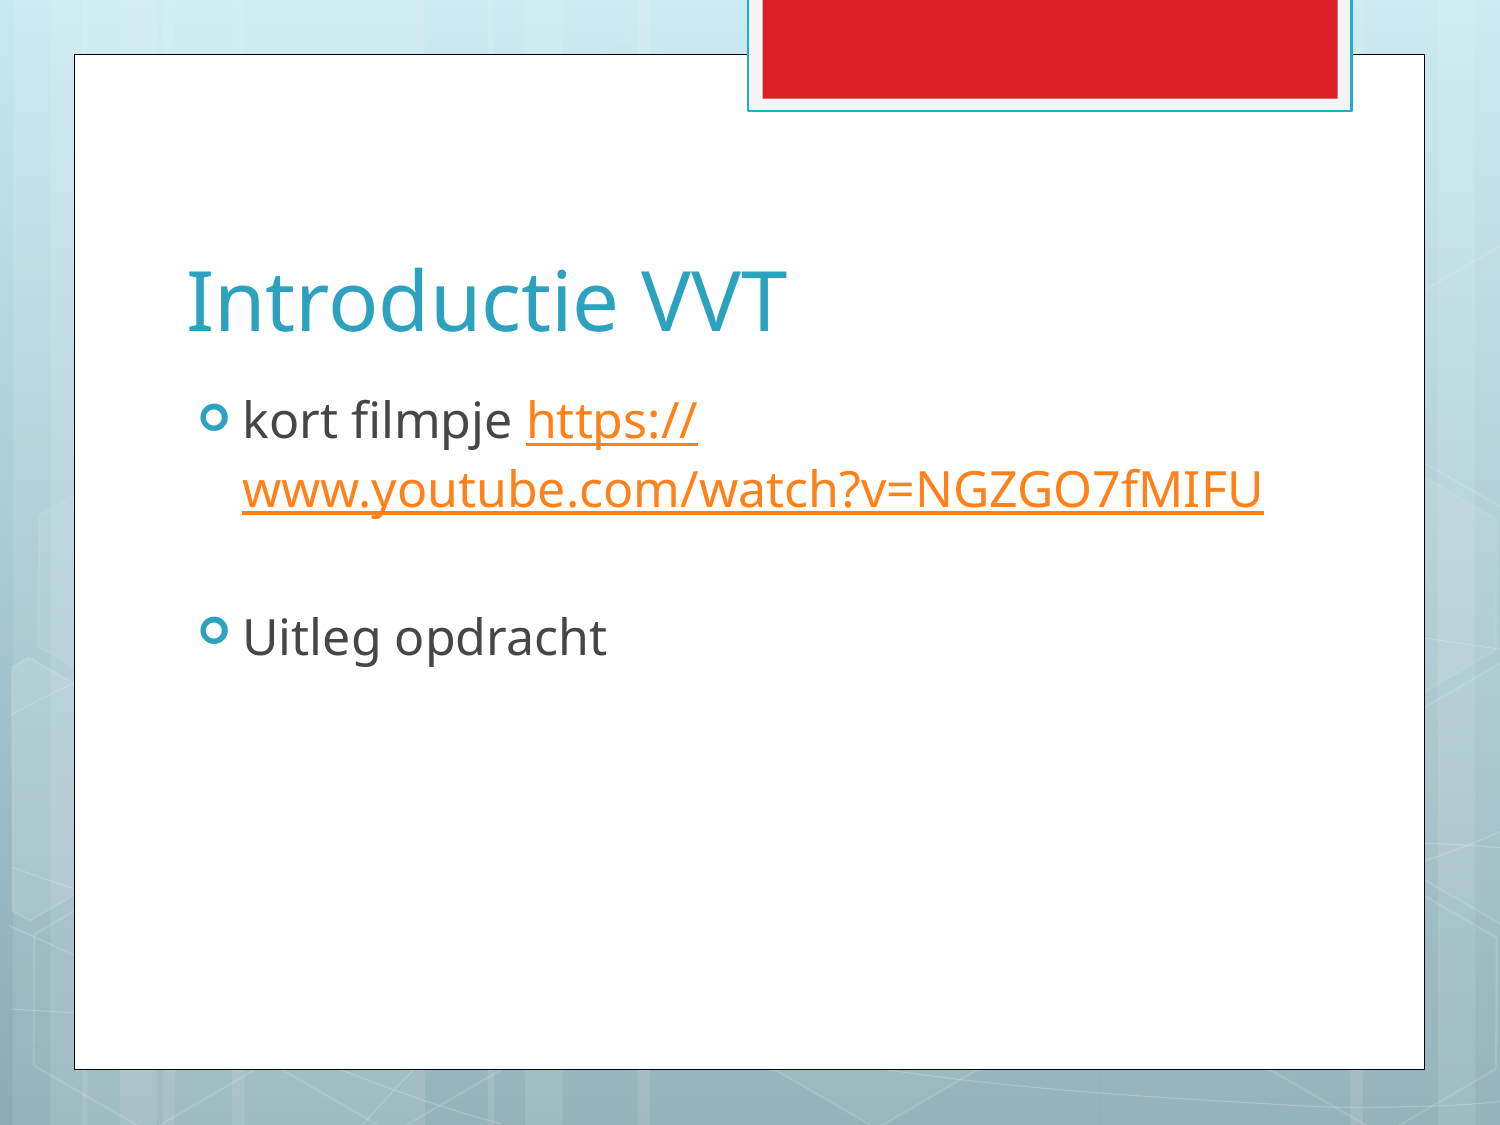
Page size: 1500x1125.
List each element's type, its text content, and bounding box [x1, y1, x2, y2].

title Introductie VVT [171, 168, 1324, 357]
list kort filmpje https://www.youtube.com/watch?v=NGZGO7fMIFU Uitleg opdracht [171, 381, 1283, 957]
